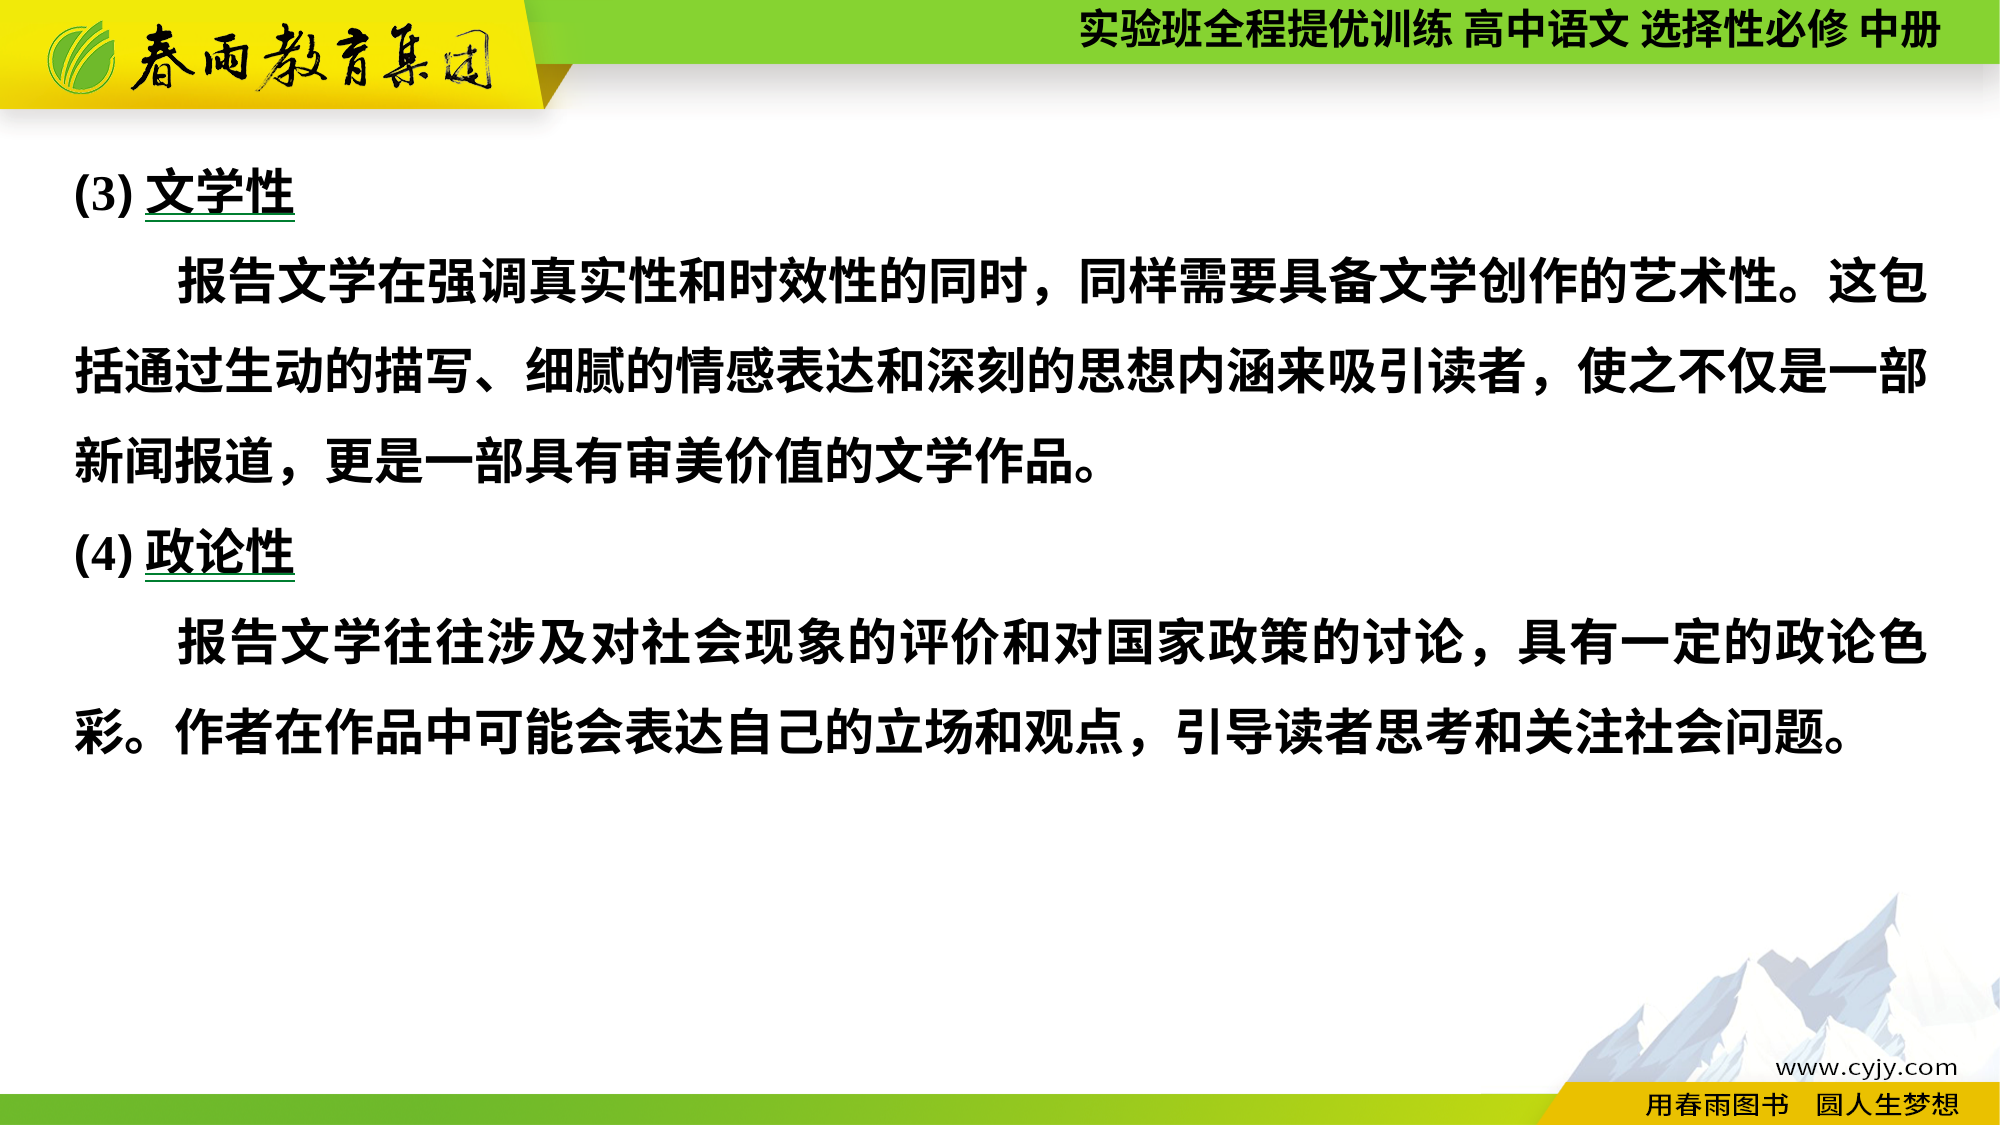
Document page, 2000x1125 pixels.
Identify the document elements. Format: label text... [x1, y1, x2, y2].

list (3)文学性 报告文学在强调真实性和时效性的同时，同样需要具备文学创作的艺术性。这包括通过生动的描写、细腻的情感表达和深刻的思想内涵来吸引读者，使之不仅是一部新闻报道，更是一部具有审美价值的文学作品。 (4)政论性 报告文学往往涉及对社会现象的评价和对国家政策的讨论，具有一定的政论色彩。作者在作品中可能会表达自己的立场和观点，引导读者思考和关注社会问题。 [59, 122, 1944, 763]
picture [0, 0, 2000, 1125]
